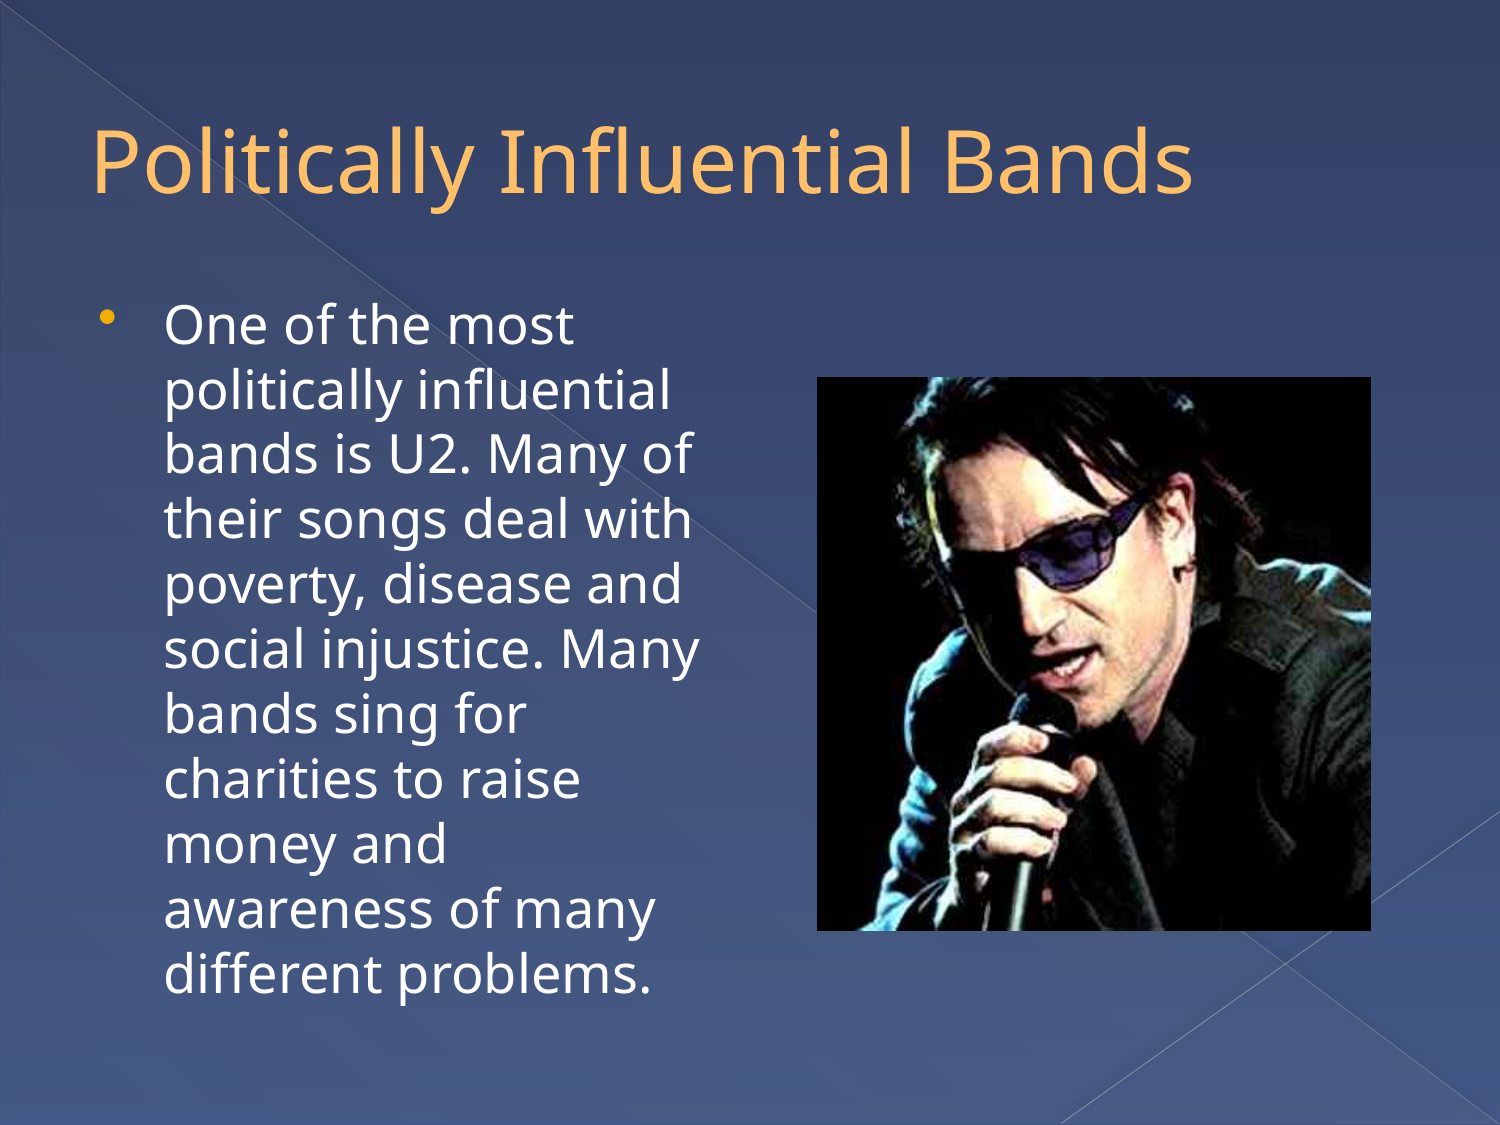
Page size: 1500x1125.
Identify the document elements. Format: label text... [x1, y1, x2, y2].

list One of the most politically influential bands is U2. Many of their songs deal with poverty, disease and social injustice. Many bands sing for charities to raise money and awareness of many different problems. [75, 282, 738, 1025]
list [816, 376, 1371, 931]
title Politically Influential Bands [75, 43, 1425, 274]
